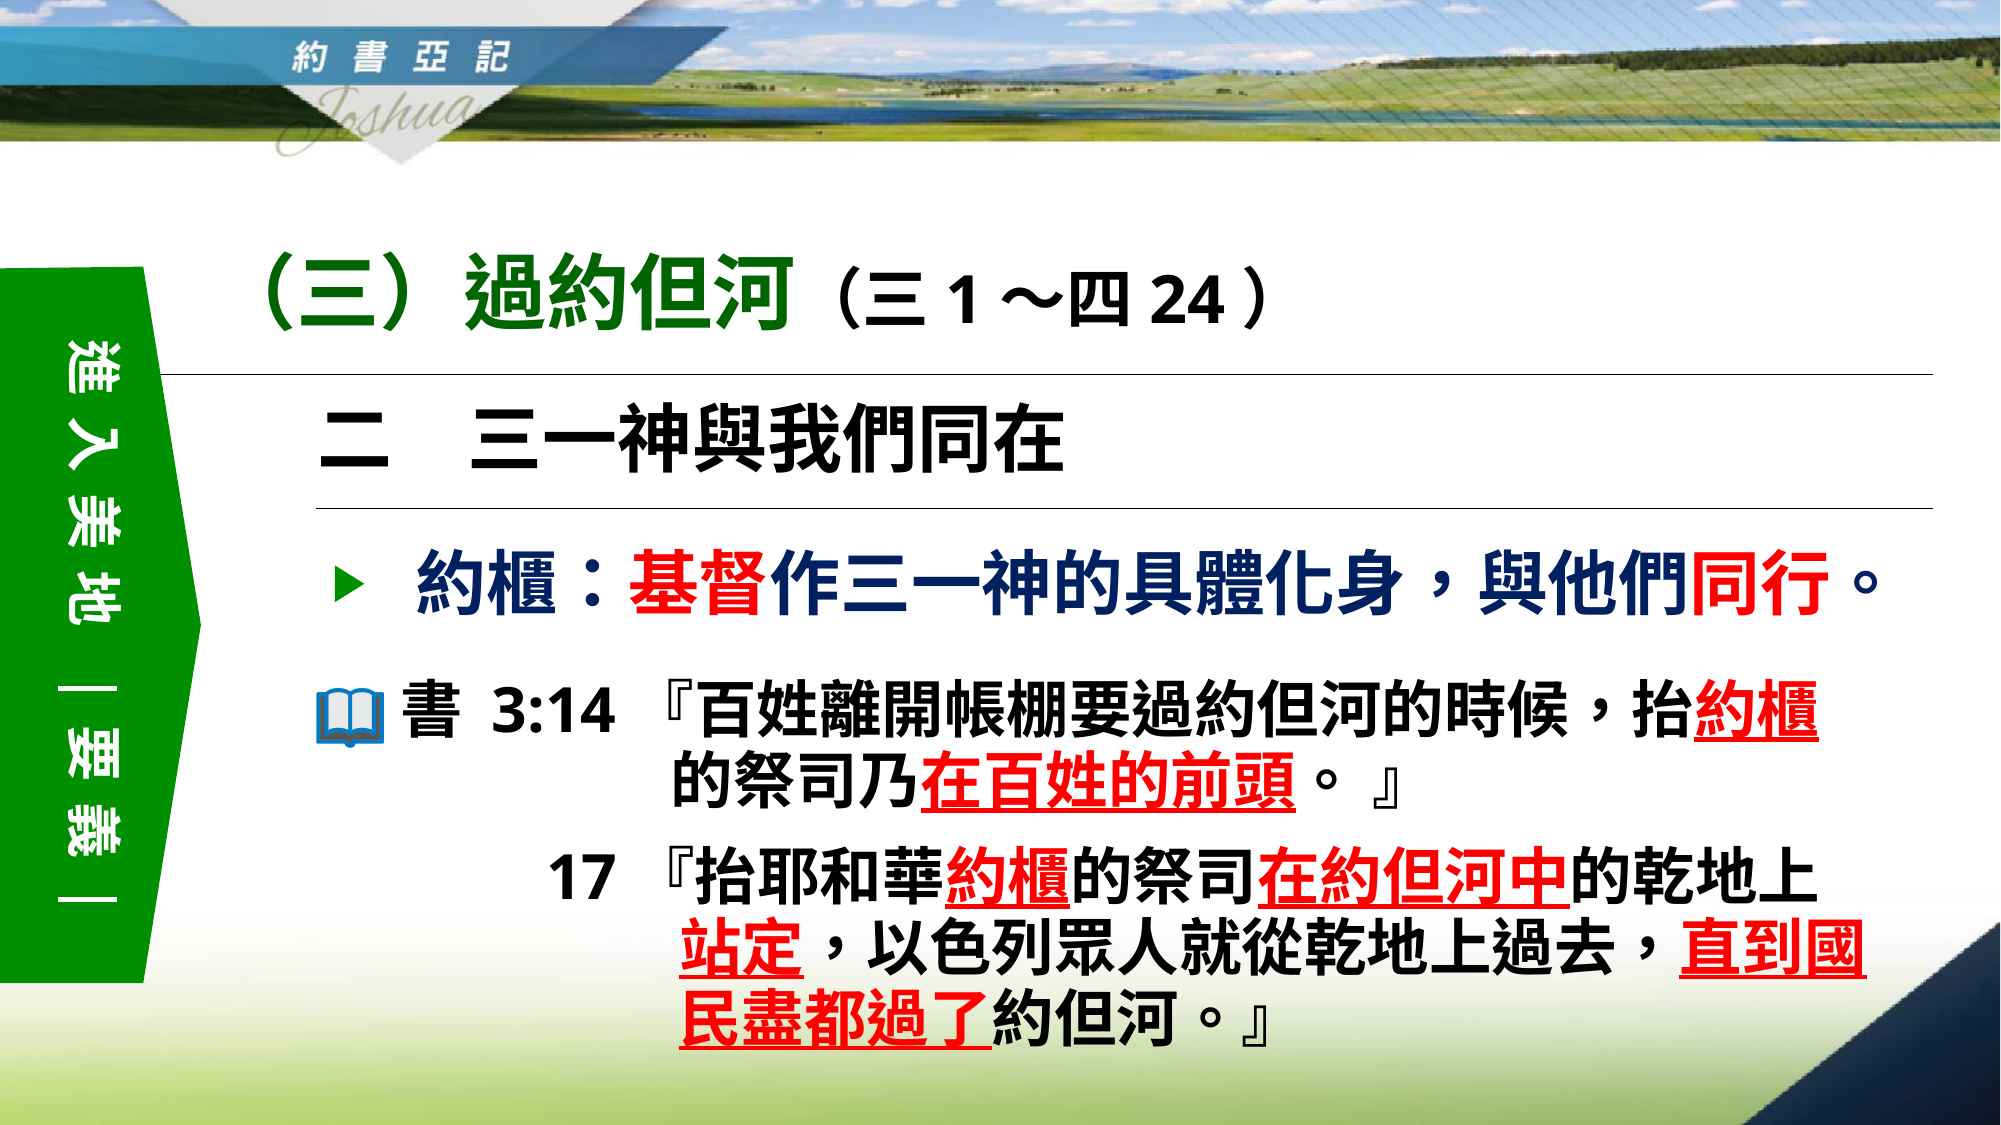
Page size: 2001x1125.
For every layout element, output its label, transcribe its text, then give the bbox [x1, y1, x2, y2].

picture [0, 0, 2001, 1125]
text_box [333, 563, 367, 605]
text_box [0, 265, 202, 985]
text_box 進入美地 要義 [38, 324, 137, 918]
text_box 約櫃：基督作三一神的具體化身，與他們同行。 [401, 531, 2000, 632]
text_box 書 3:14『百姓離開帳棚要過約但河的時候，抬約櫃的祭司乃在百姓的前頭。 』 17『抬耶和華約櫃的祭司在約但河中的乾地上站定，以色列眾人就從乾地上過去，直到國民盡都過了約但河。』 [385, 667, 1885, 1061]
text_box （三）過約但河（三1～四24） [198, 232, 1372, 348]
text_box 二 三一神與我們同在 [302, 383, 1918, 489]
